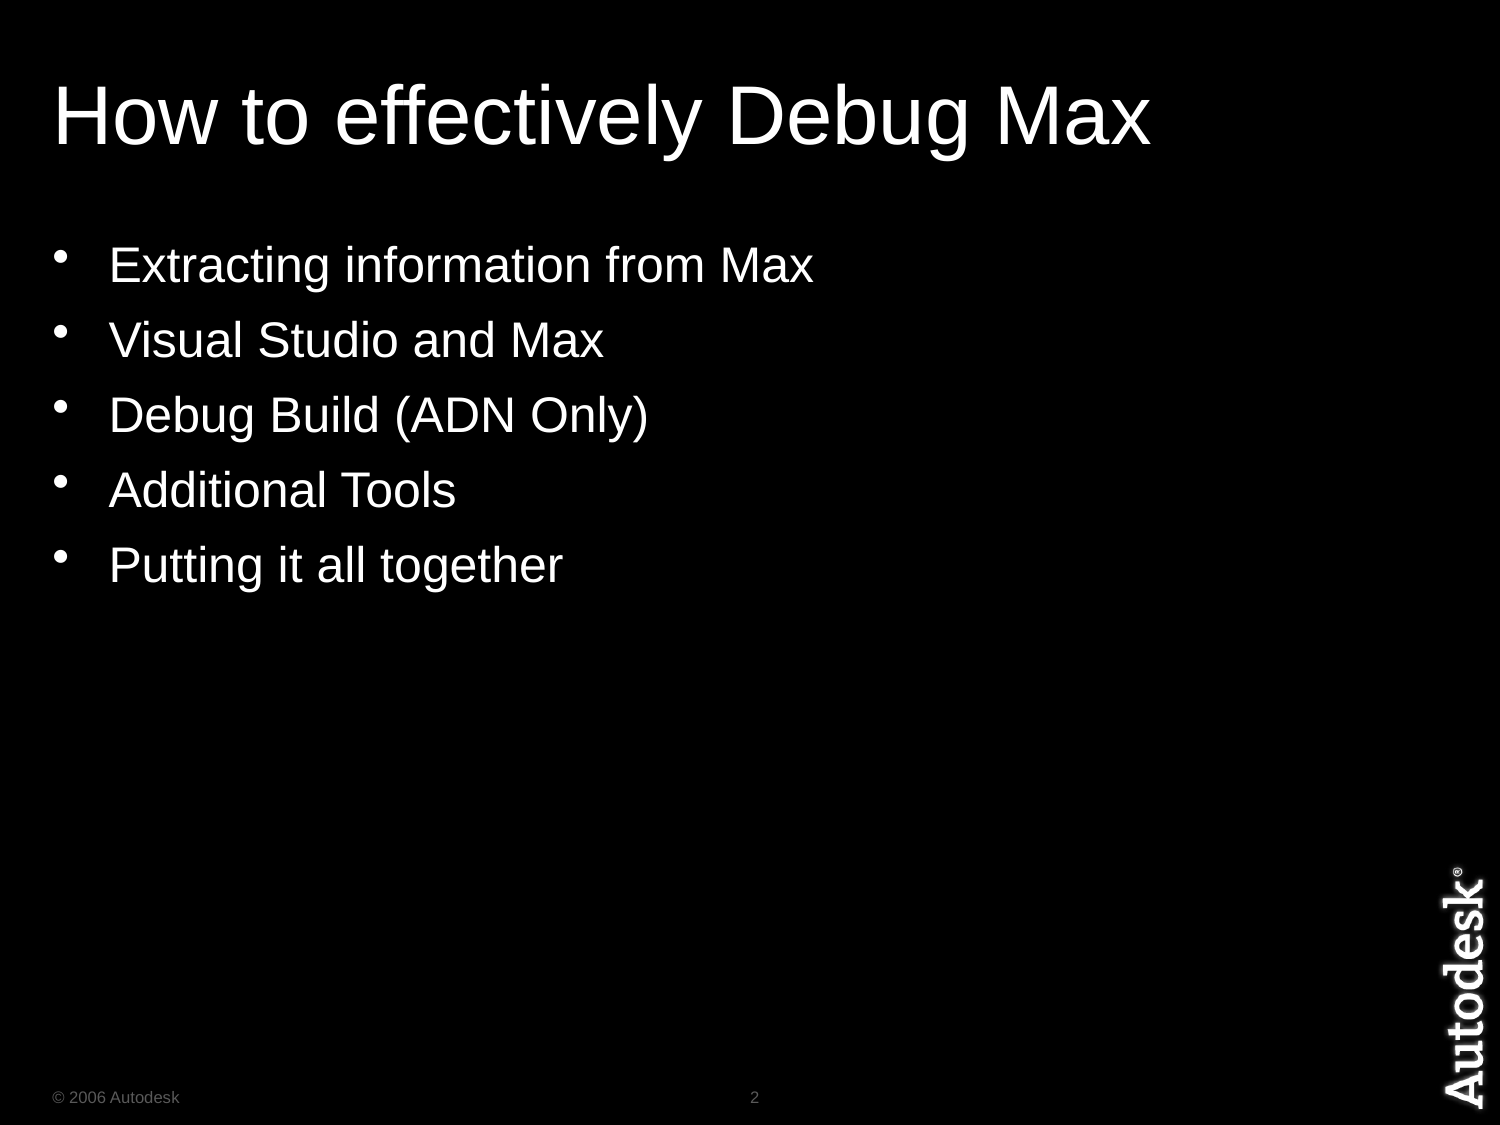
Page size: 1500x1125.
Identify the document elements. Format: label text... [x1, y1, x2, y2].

title How to effectively Debug Max [52, 22, 1401, 211]
picture [1402, 0, 1500, 1125]
list Extracting information from Max Visual Studio and Max Debug Build (ADN Only) Additional Tools Putting it all together [52, 231, 1401, 1073]
